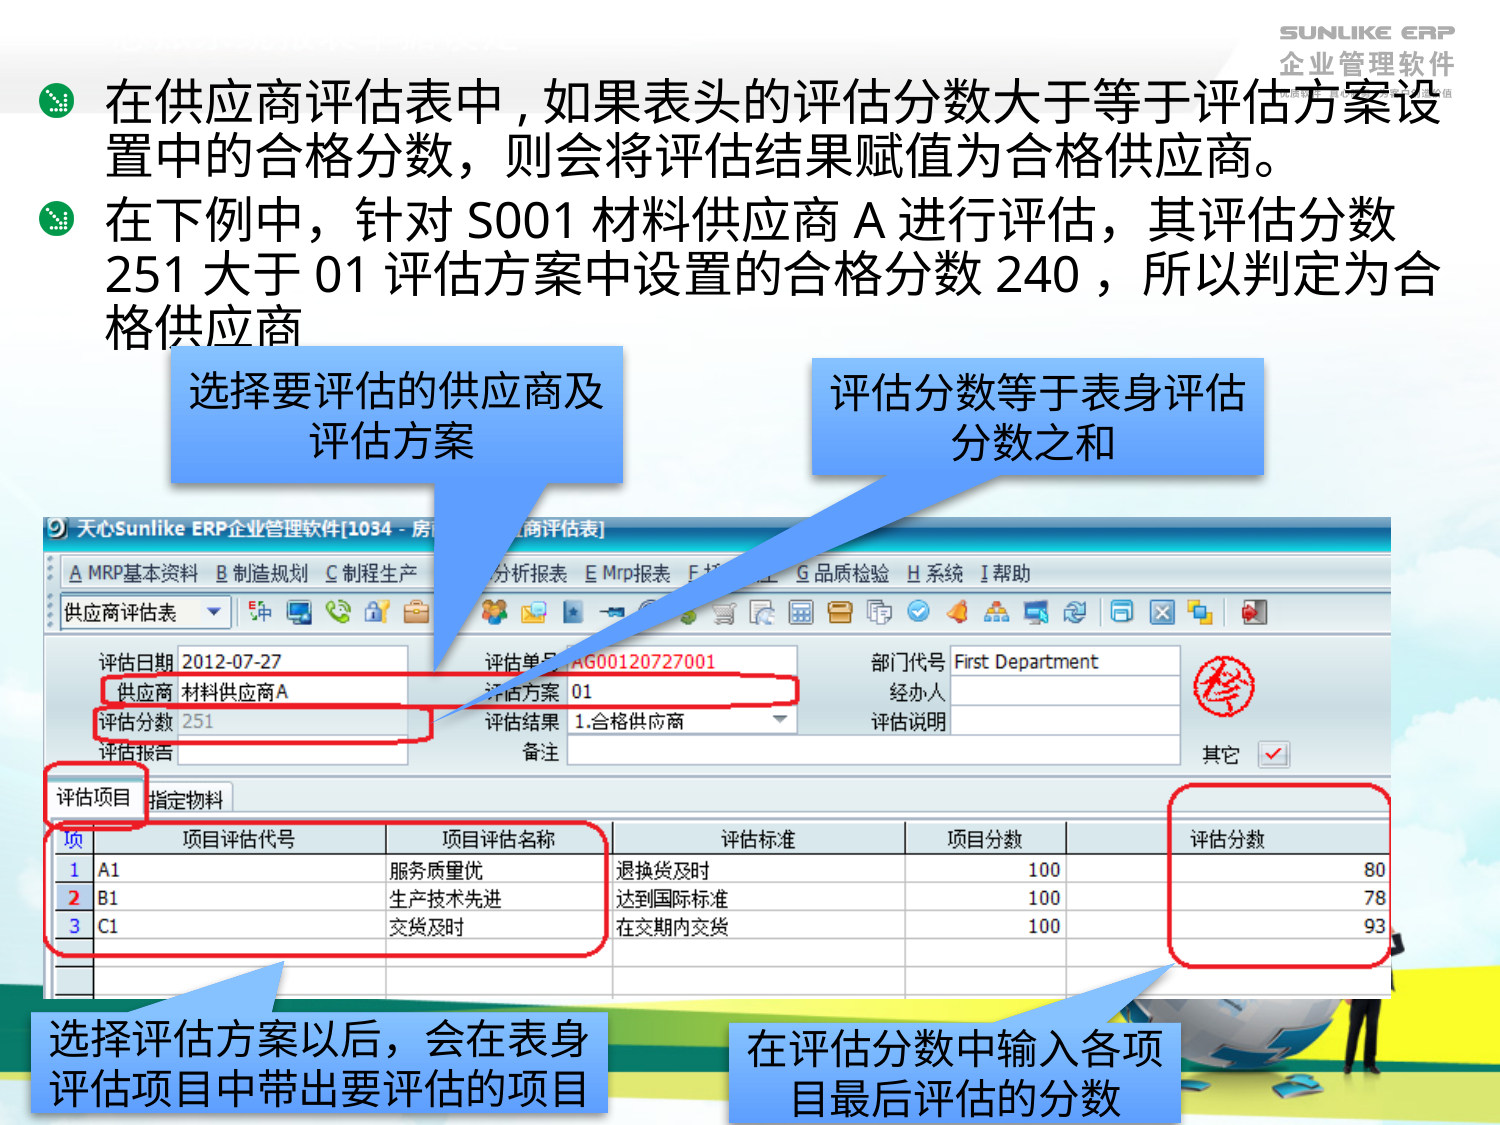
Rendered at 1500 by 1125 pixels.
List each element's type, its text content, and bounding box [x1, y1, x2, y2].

list 在供应商评估表中,如果表头的评估分数大于等于评估方案设置中的合格分数，则会将评估结果赋值为合格供应商。 在下例中，针对S001材料供应商A进行评估，其评估分数251大于01评估方案中设置的合格分数240，所以判定为合格供应商 [39, 76, 1467, 974]
picture [0, 0, 1500, 1125]
text_box 选择评估方案以后，会在表身评估项目中带出要评估的项目 [31, 1012, 609, 1113]
text_box 评估分数等于表身评估分数之和 [810, 358, 1265, 517]
text_box 选择要评估的供应商及评估方案 [170, 345, 623, 517]
text_box 在评估分数中输入各项目最后评估的分数 [729, 1012, 1182, 1124]
